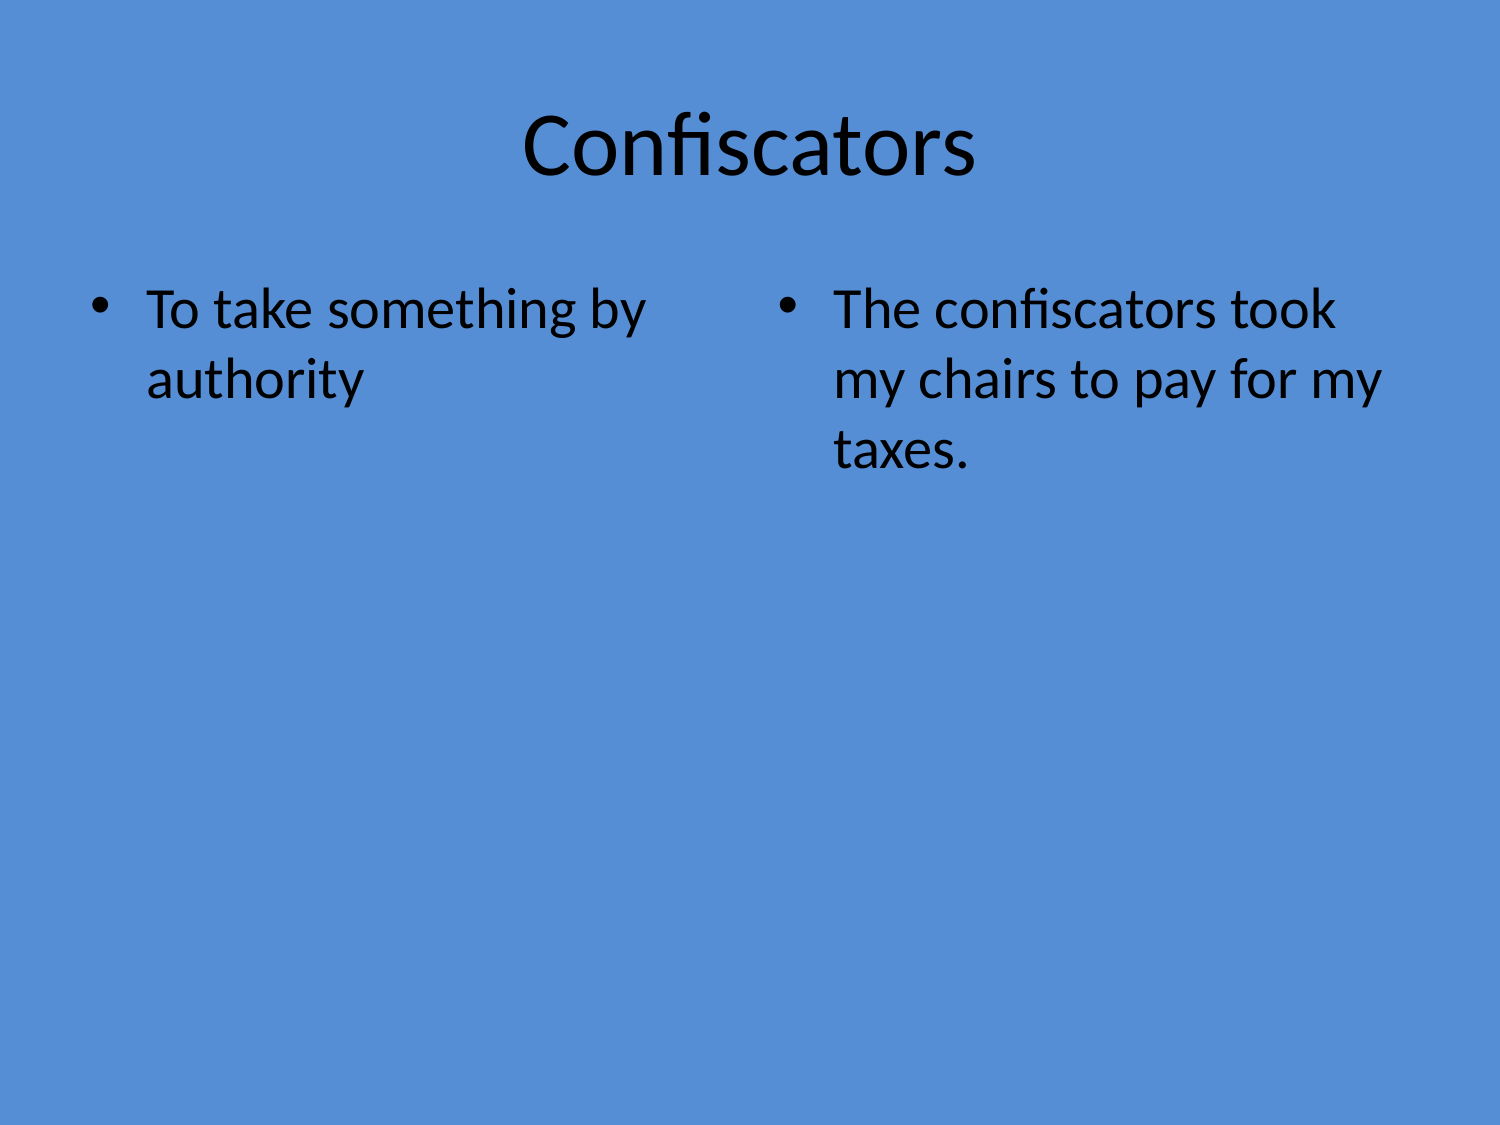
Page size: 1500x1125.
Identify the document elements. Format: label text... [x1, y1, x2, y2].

title Confiscators [75, 45, 1425, 233]
list The confiscators took my chairs to pay for my taxes. [762, 262, 1425, 1005]
list To take something by authority [75, 262, 738, 1005]
